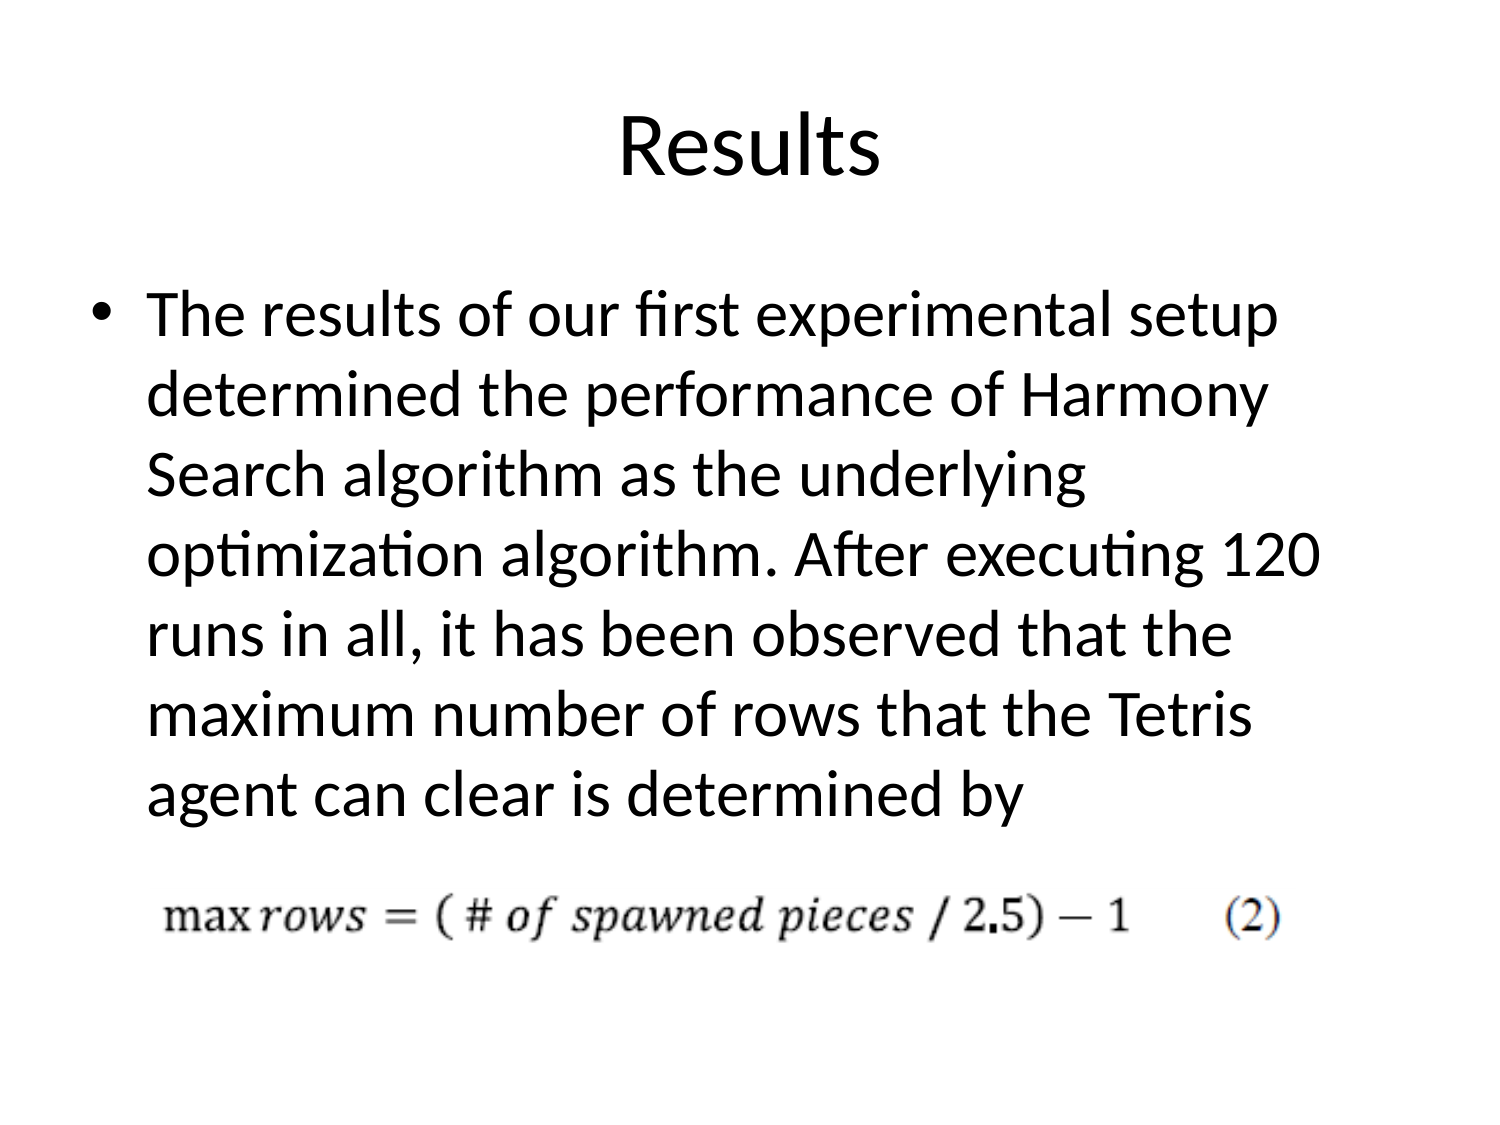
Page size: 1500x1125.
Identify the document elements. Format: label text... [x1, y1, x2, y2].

list The results of our first experimental setup determined the performance of Harmony Search algorithm as the underlying optimization algorithm. After executing 120 runs in all, it has been observed that the maximum number of rows that the Tetris agent can clear is determined by [75, 262, 1425, 863]
picture [149, 887, 1297, 951]
title Results [75, 45, 1425, 233]
